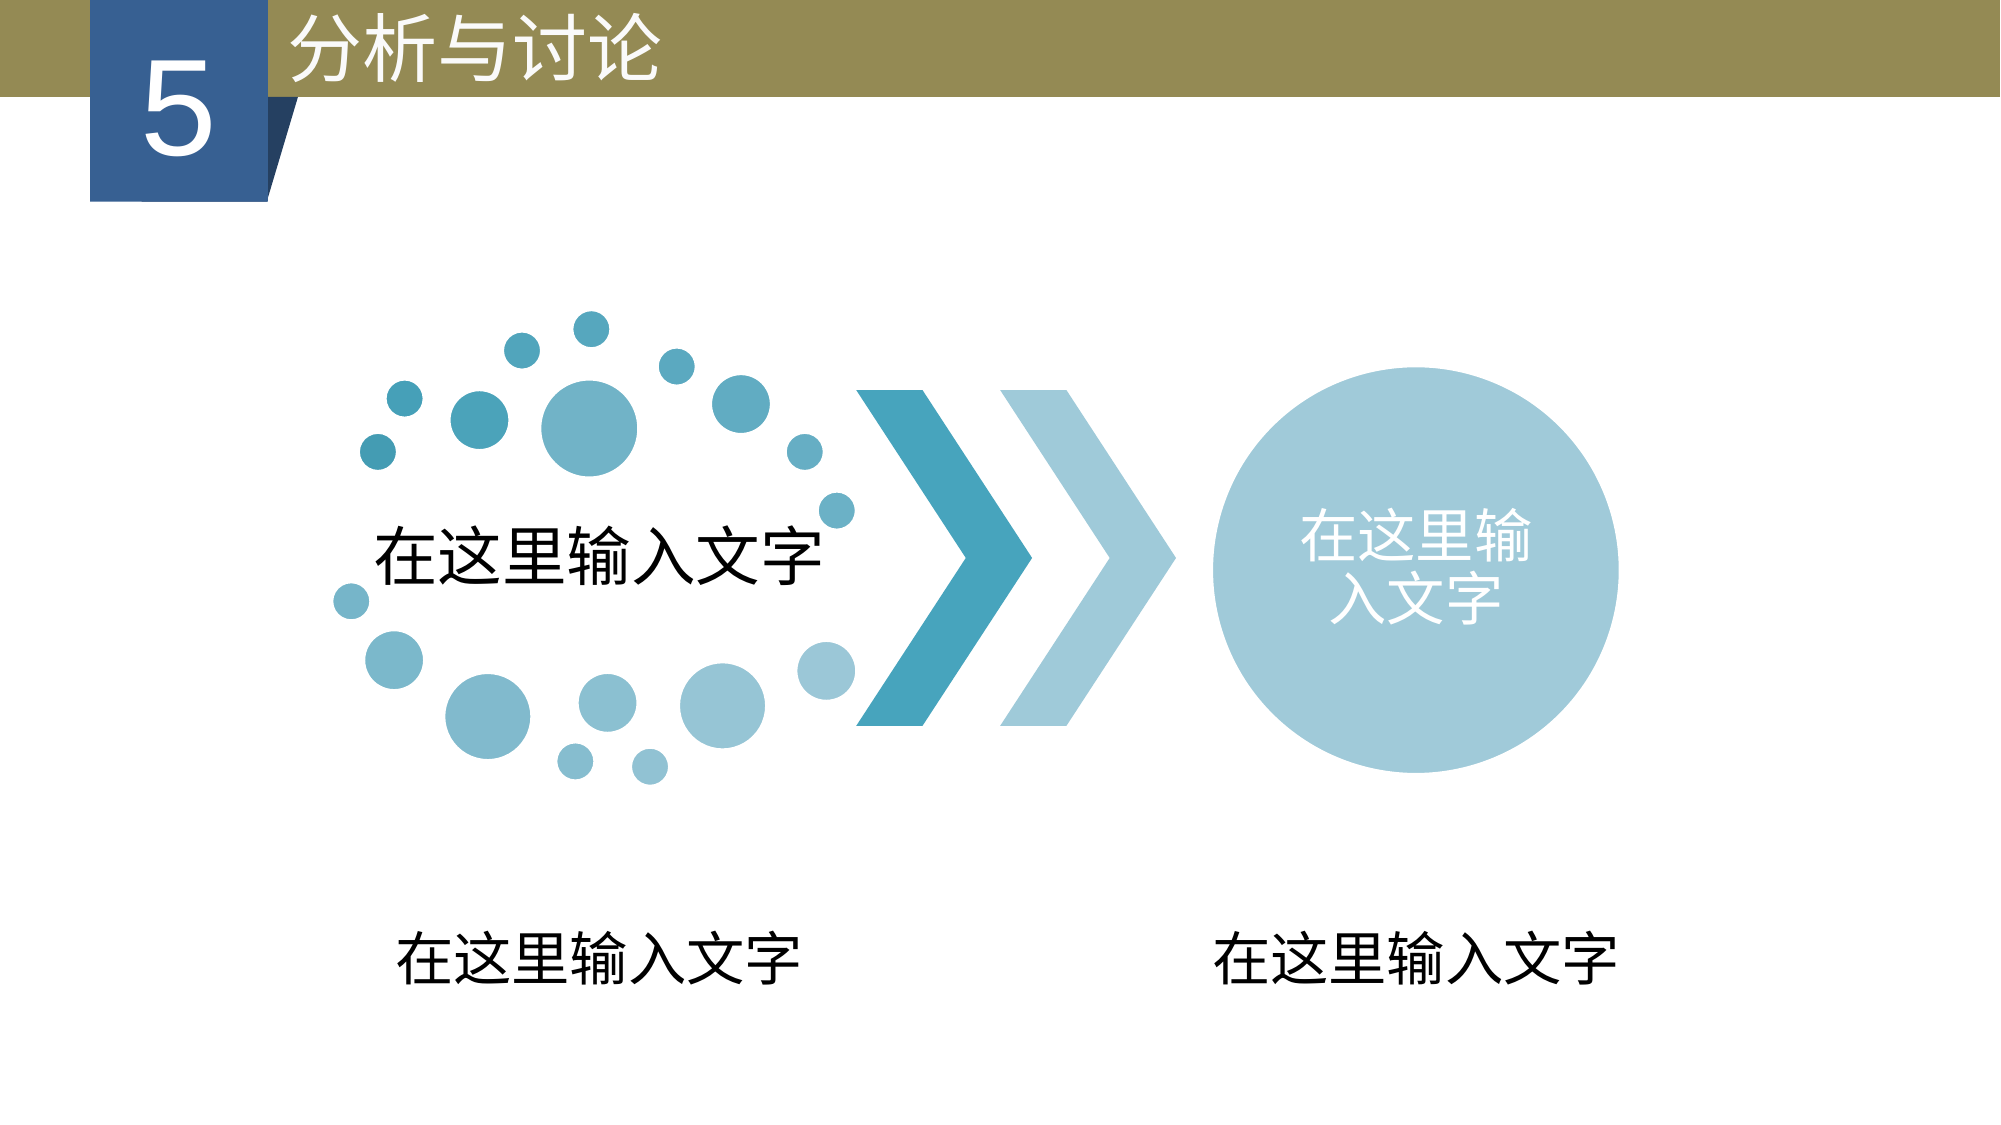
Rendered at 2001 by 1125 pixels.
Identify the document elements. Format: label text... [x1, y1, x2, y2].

text_box 分析与讨论 [296, 0, 732, 100]
text_box [732, 0, 2000, 98]
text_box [327, 265, 1661, 1125]
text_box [92, 0, 296, 204]
text_box [0, 0, 90, 98]
